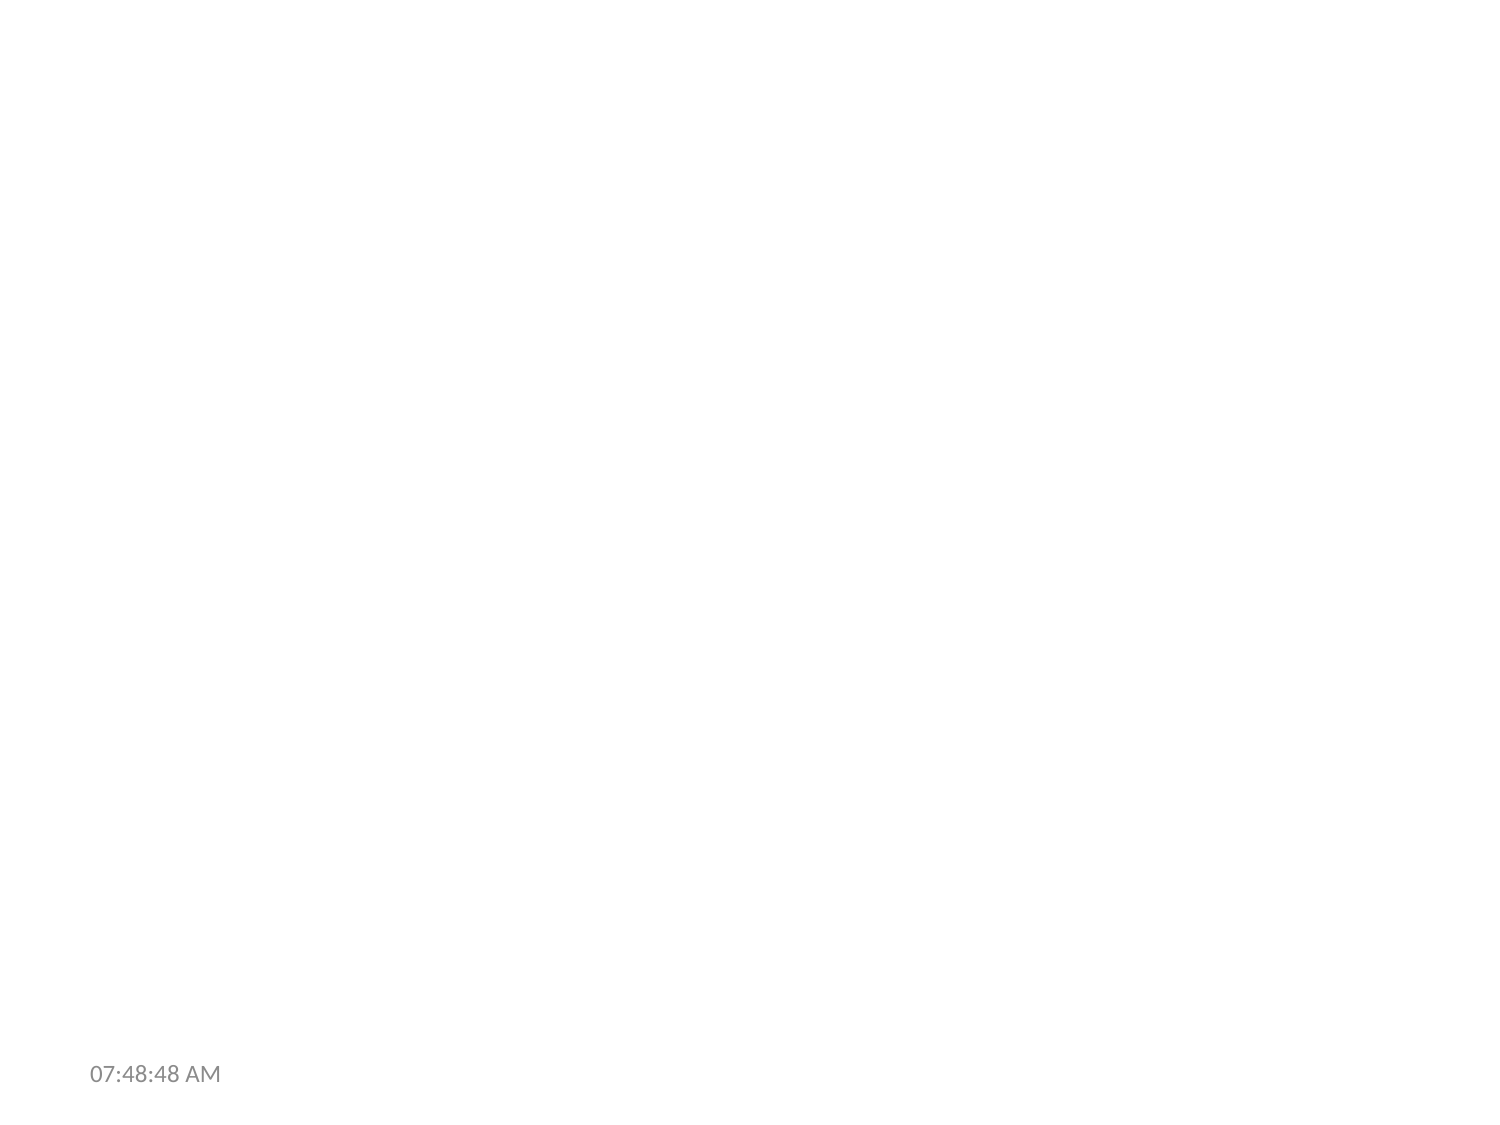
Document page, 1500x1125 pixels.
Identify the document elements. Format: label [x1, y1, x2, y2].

slide_number [75, 1042, 425, 1103]
